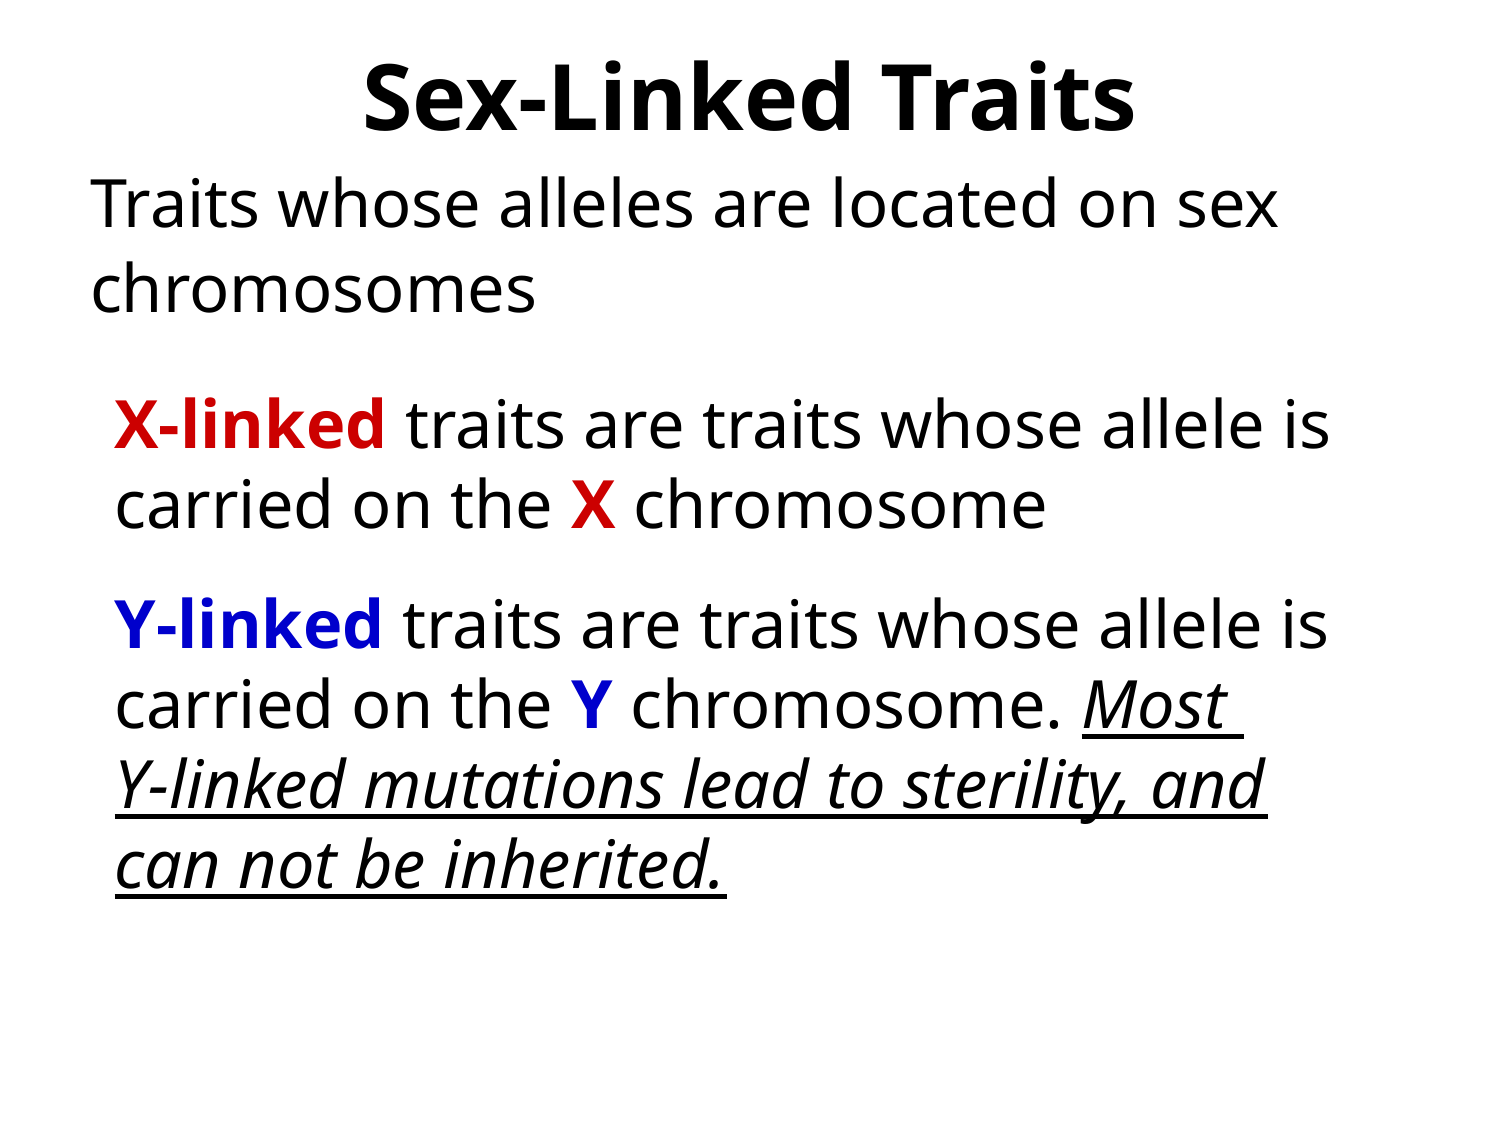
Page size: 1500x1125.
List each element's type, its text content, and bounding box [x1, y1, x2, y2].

text_box Y-linked traits are traits whose allele is carried on the Y chromosome. Most Y-linked mutations lead to sterility, and can not be inherited. [99, 574, 1378, 910]
list Traits whose alleles are located on sex chromosomes [74, 162, 1426, 351]
title Sex-Linked Traits [74, 0, 1426, 162]
text_box X-linked traits are traits whose allele is carried on the X chromosome [99, 374, 1378, 550]
